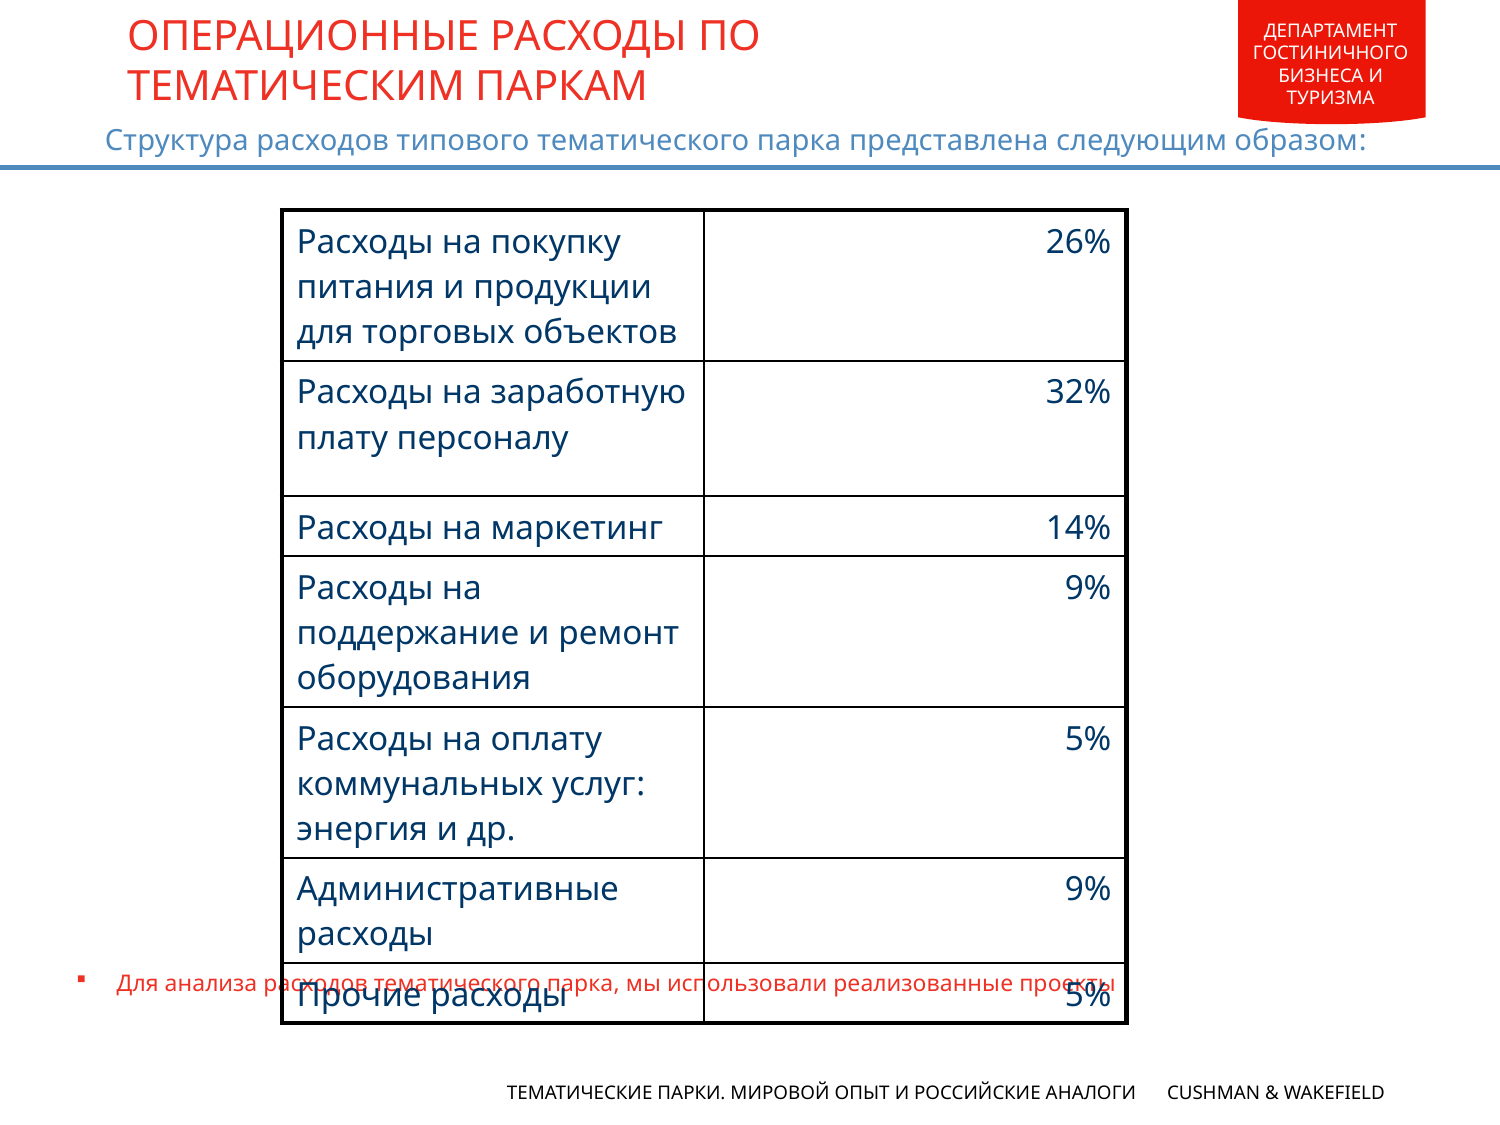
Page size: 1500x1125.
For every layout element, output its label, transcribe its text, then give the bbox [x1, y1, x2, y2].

table_cell Расходы на оплату коммунальных услуг: энергия и др. [284, 708, 703, 857]
table_cell Прочие расходы [284, 964, 703, 1021]
table_cell Административные расходы [284, 859, 703, 962]
table_cell Расходы на заработную плату персоналу [284, 362, 703, 495]
table_cell 14% [705, 497, 1124, 555]
text_box Структура расходов типового тематического парка представлена следующим образом: [91, 115, 1380, 199]
title ОПЕРАЦИОННЫЕ РАСХОДЫ ПО ТЕМАТИЧЕСКИМ ПАРКАМ [112, 1, 1078, 115]
table_header Расходы на покупку питания и продукции для торговых объектов [284, 212, 703, 360]
table_cell 9% [705, 859, 1124, 962]
table_cell 5% [705, 708, 1124, 857]
table_header 26% [705, 212, 1124, 360]
text_box Для анализа расходов тематического парка, мы использовали реализованные проекты [76, 968, 1364, 1044]
table_cell 5% [705, 964, 1124, 1021]
table_cell 32% [705, 362, 1124, 495]
table_cell Расходы на маркетинг [284, 497, 703, 555]
table_cell 9% [705, 557, 1124, 706]
table_cell Расходы на поддержание и ремонт оборудования [284, 557, 703, 706]
